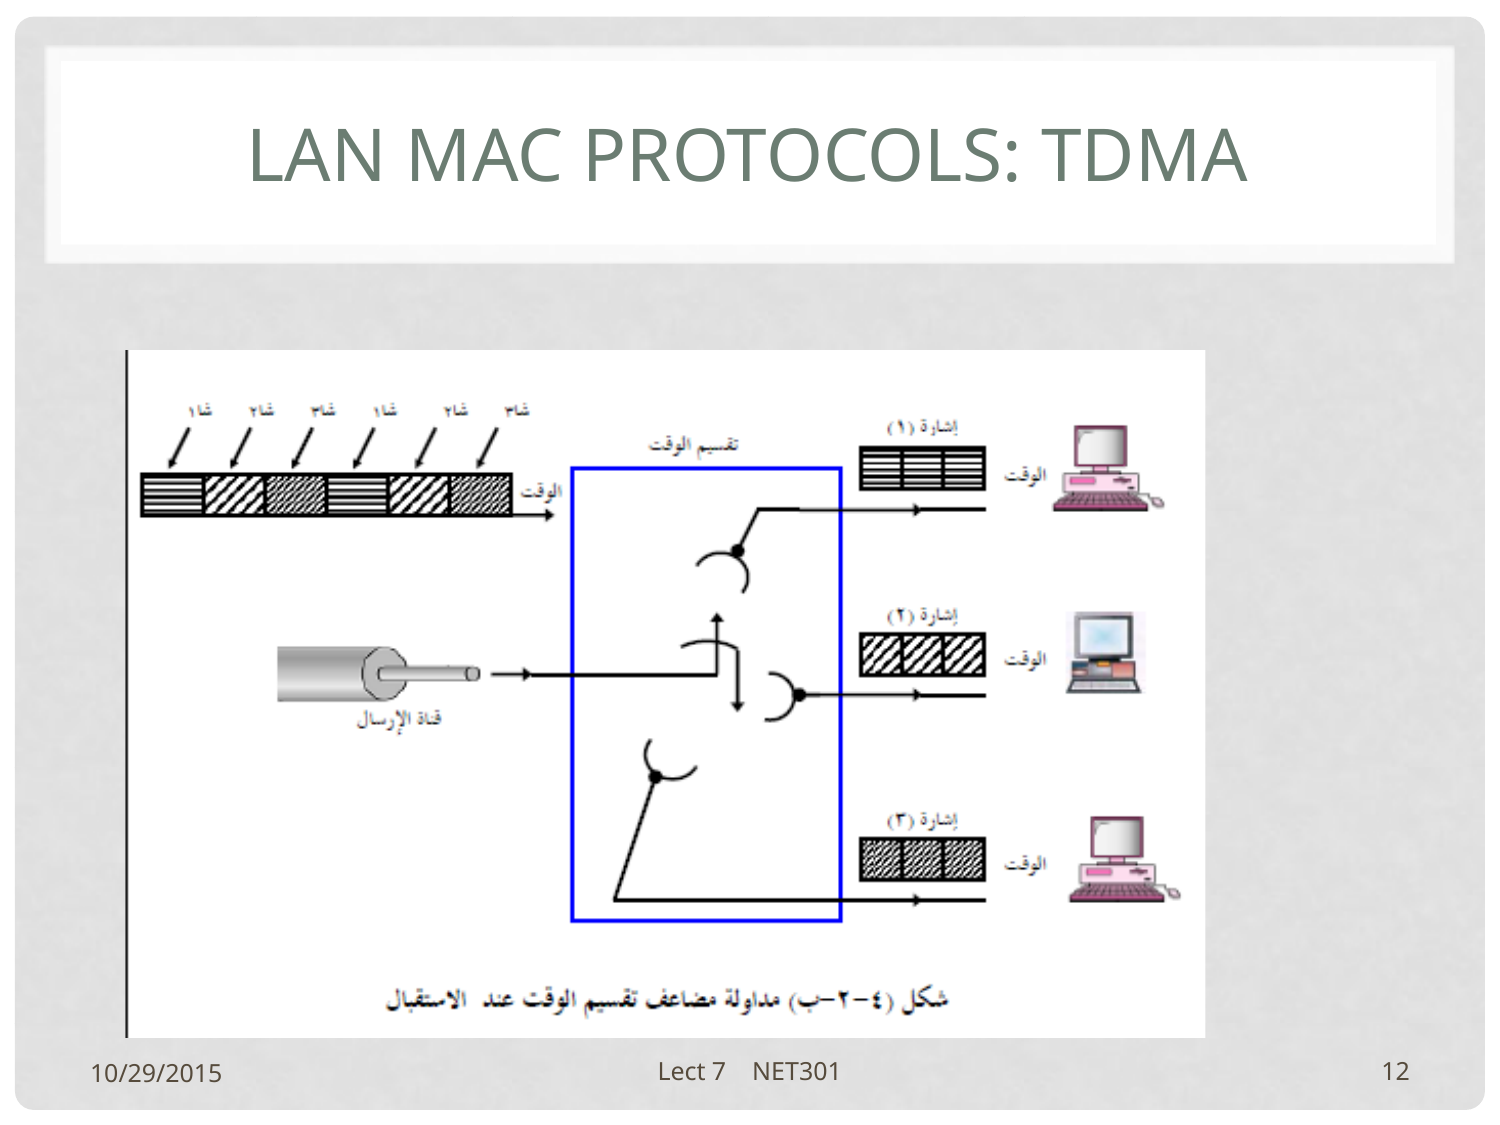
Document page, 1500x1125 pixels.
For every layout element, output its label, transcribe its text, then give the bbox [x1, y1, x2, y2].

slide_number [75, 1042, 425, 1103]
footer Lect 7 NET301 [512, 1042, 988, 1103]
slide_number 12 [1074, 1042, 1425, 1103]
picture [124, 349, 1206, 1038]
title LAN MAC protocols: TDMA [69, 66, 1425, 238]
